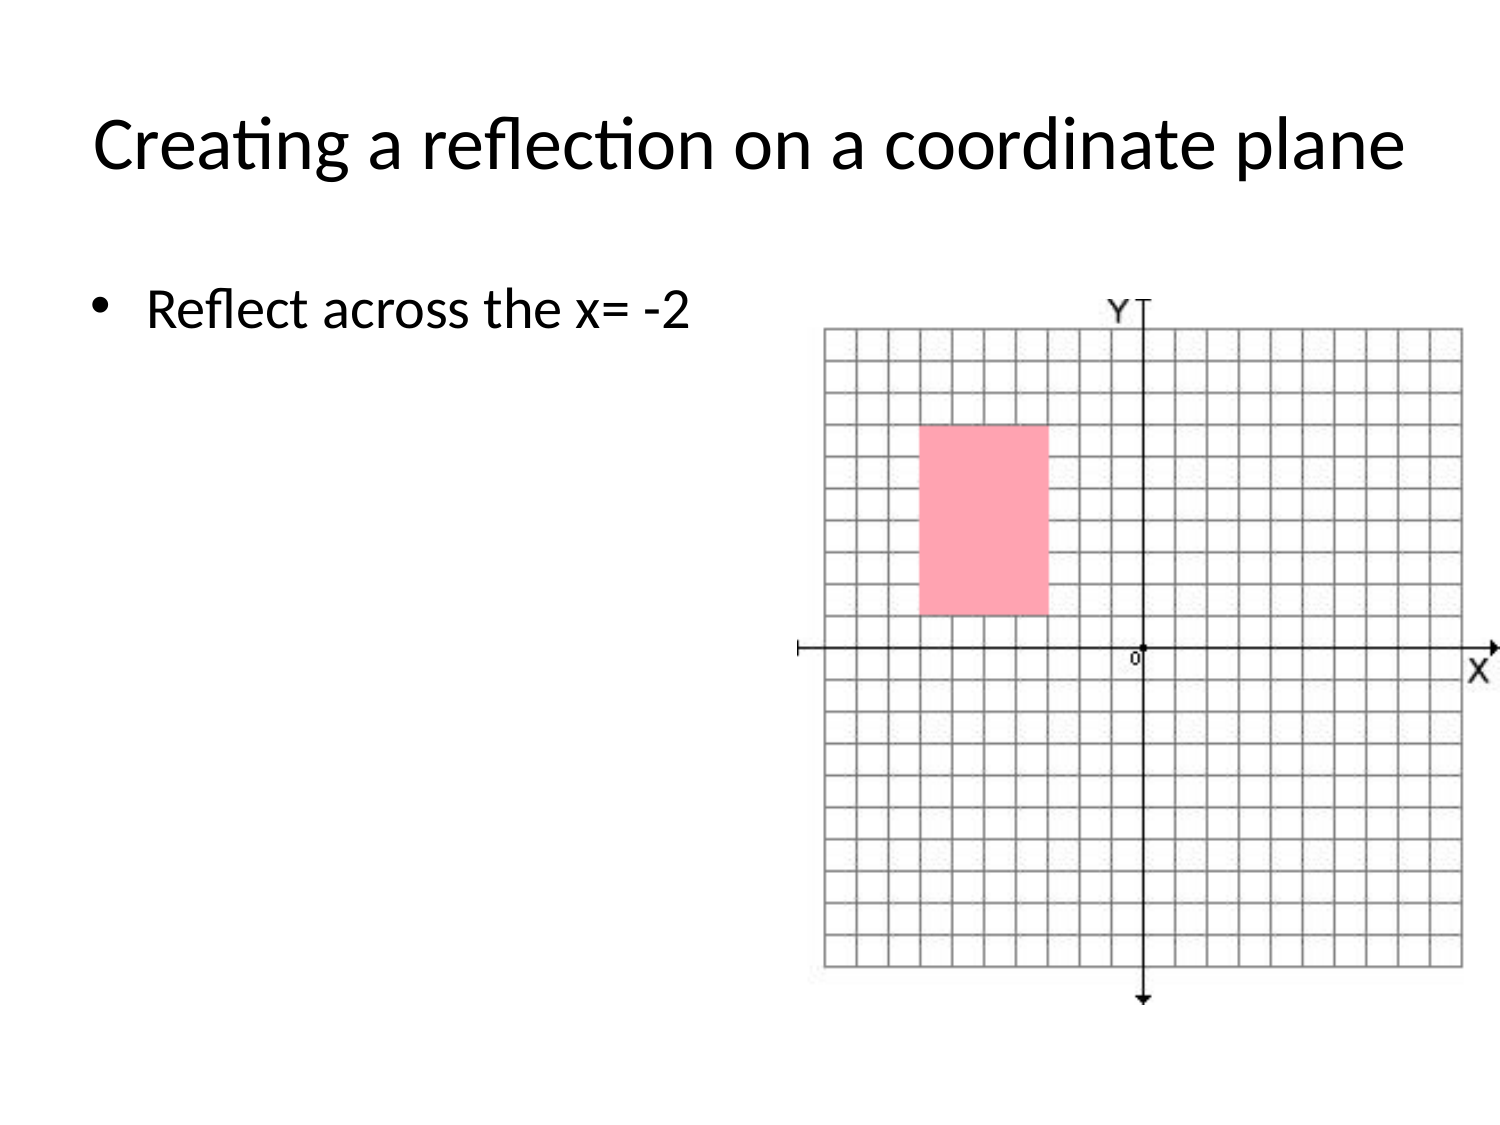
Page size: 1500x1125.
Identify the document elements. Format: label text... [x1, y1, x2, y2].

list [797, 299, 1500, 1006]
list Reflect across the x= -2 [75, 262, 738, 1005]
title Creating a reflection on a coordinate plane [75, 45, 1425, 233]
